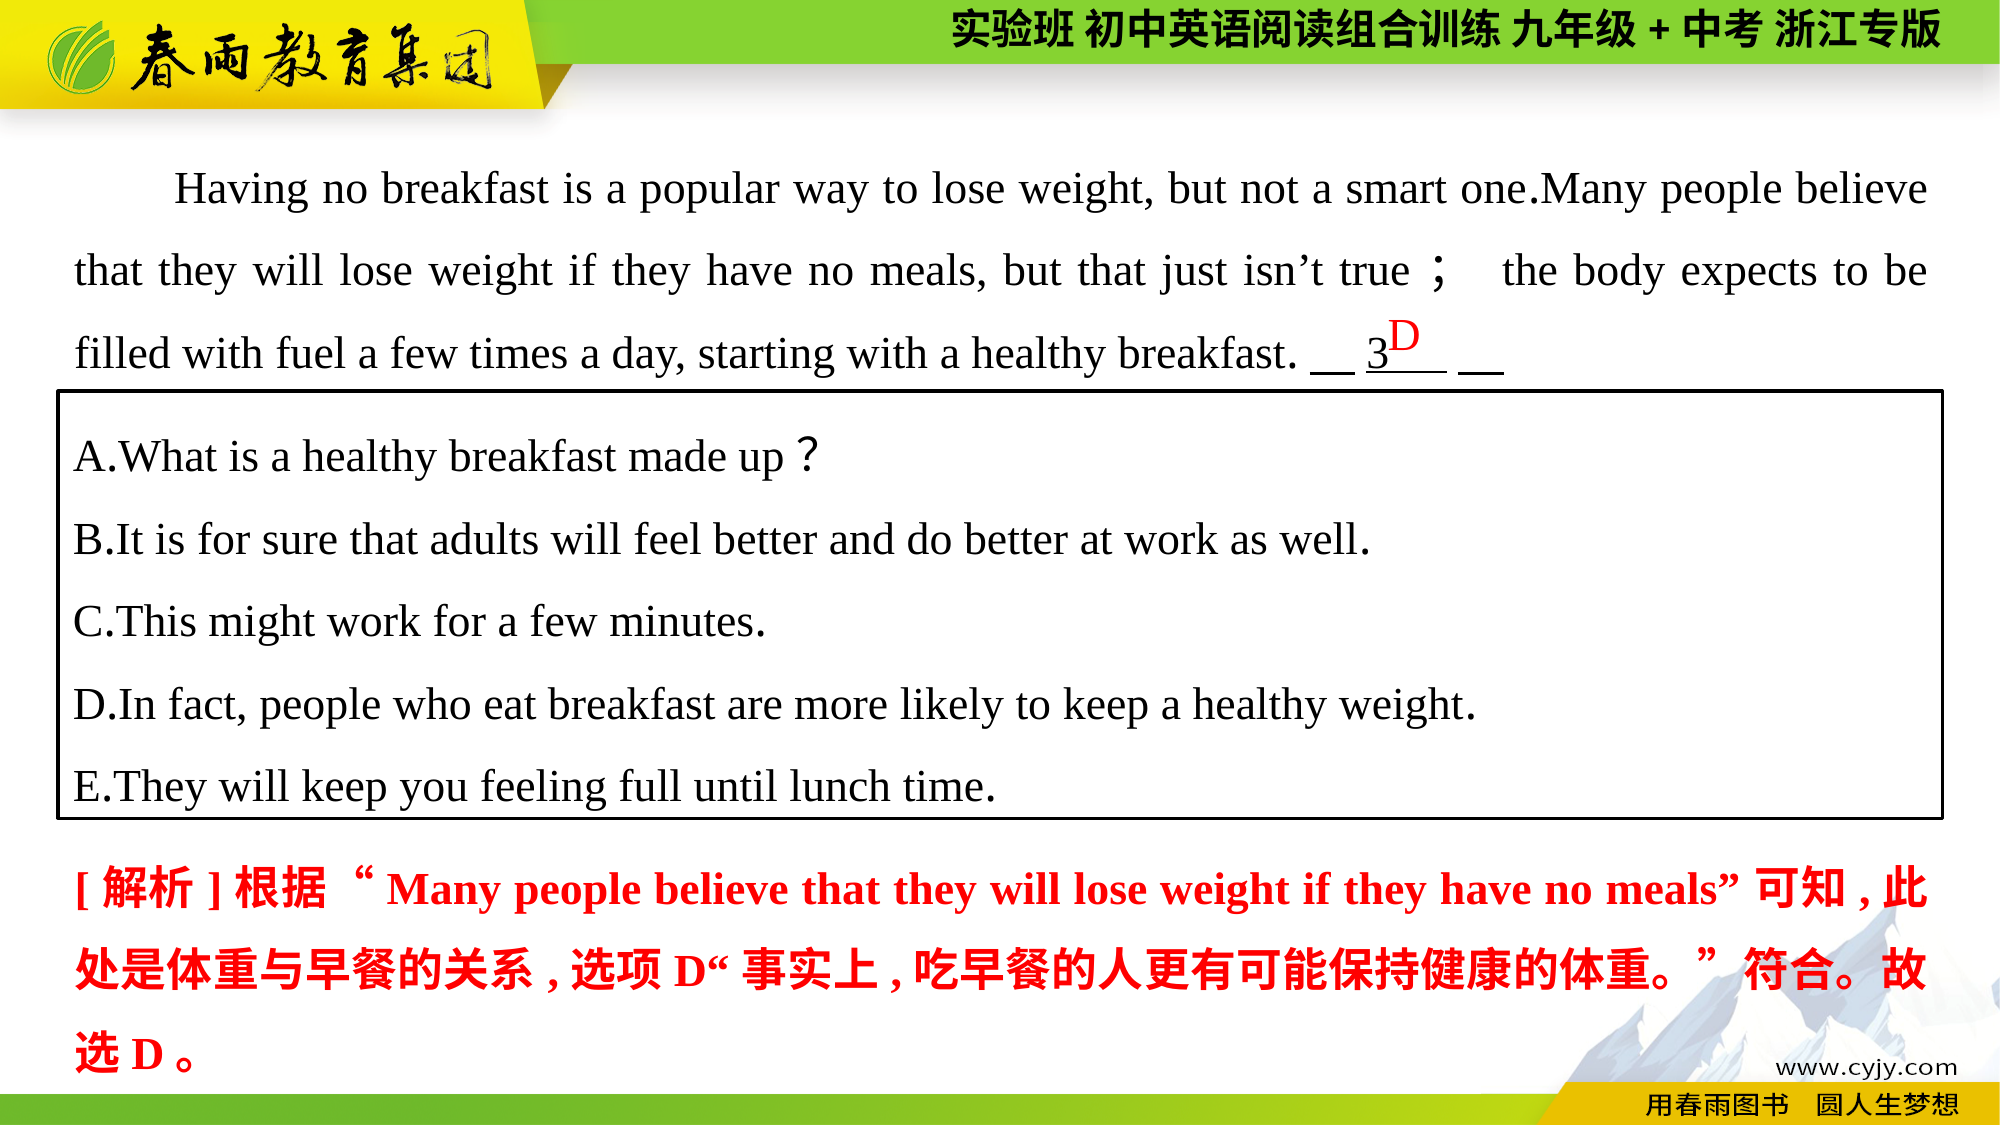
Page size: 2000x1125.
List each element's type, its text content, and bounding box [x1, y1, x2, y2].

list Having no breakfast is a popular way to lose weight, but not a smart one.Many people believe that they will lose weight if they have no meals, but that just isn’t true； the body expects to be filled with fuel a few times a day, starting with a healthy breakfast. 3 . [59, 122, 1944, 377]
text_box D [1372, 297, 1436, 368]
picture [0, 0, 2000, 1125]
text_box A.What is a healthy breakfast made up？ B.It is for sure that adults will feel better and do better at work as well. C.This might work for a few minutes. D.In fact, people who eat breakfast are more likely to keep a healthy weight. E.They will keep you feeling full until lunch time. [57, 391, 1943, 819]
text_box [解析]根据“Many people believe that they will lose weight if they have no meals”可知,此处是体重与早餐的关系,选项D“事实上,吃早餐的人更有可能保持健康的体重。”符合。故选D。 [59, 823, 1944, 1086]
